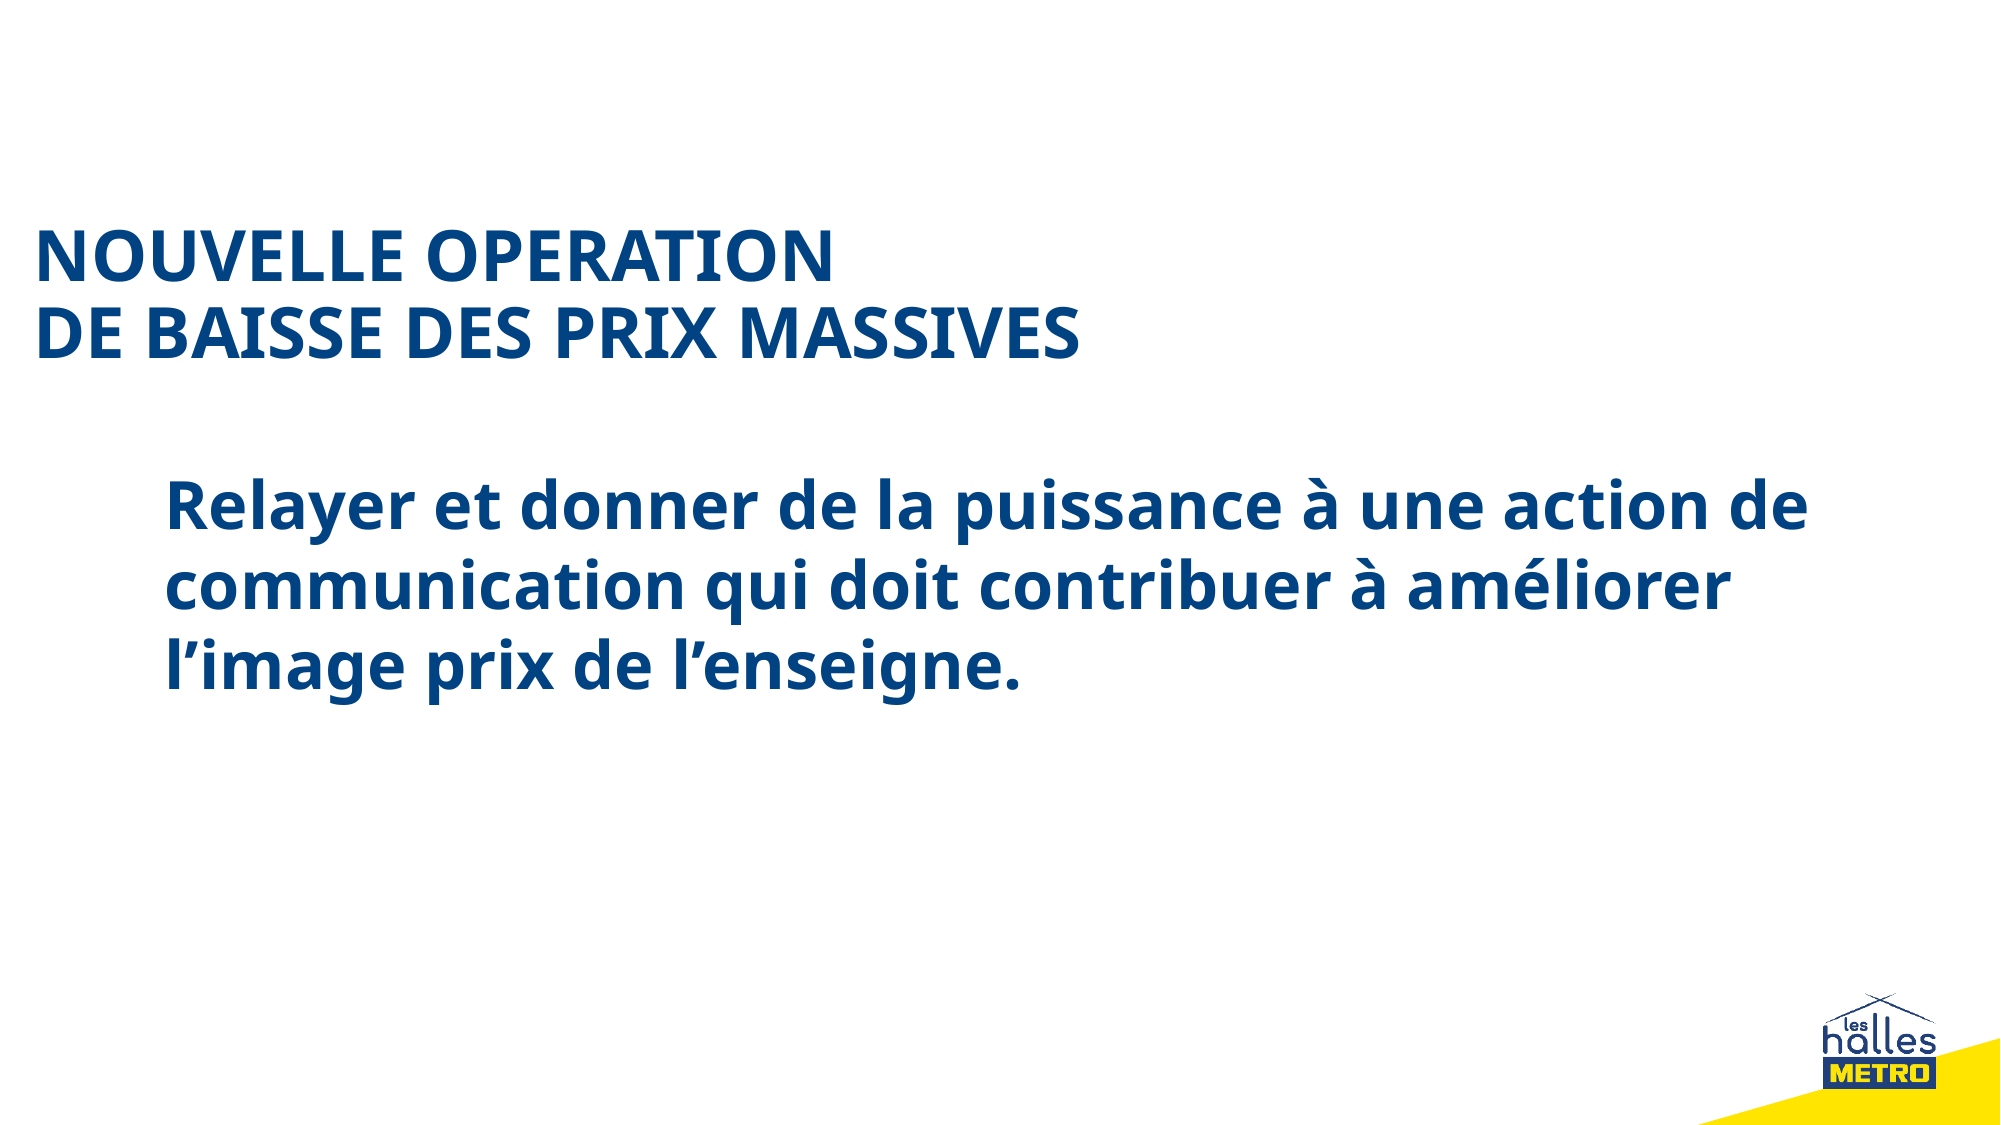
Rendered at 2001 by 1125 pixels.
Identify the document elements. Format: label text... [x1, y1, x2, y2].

text_box Relayer et donner de la puissance à une action de communication qui doit contribuer à améliorer l’image prix de l’enseigne. [149, 356, 1880, 869]
picture [1823, 993, 1936, 1089]
title NOUVELLE OPERATION DE BAISSE DES PRIX MASSIVES [33, 220, 1734, 462]
